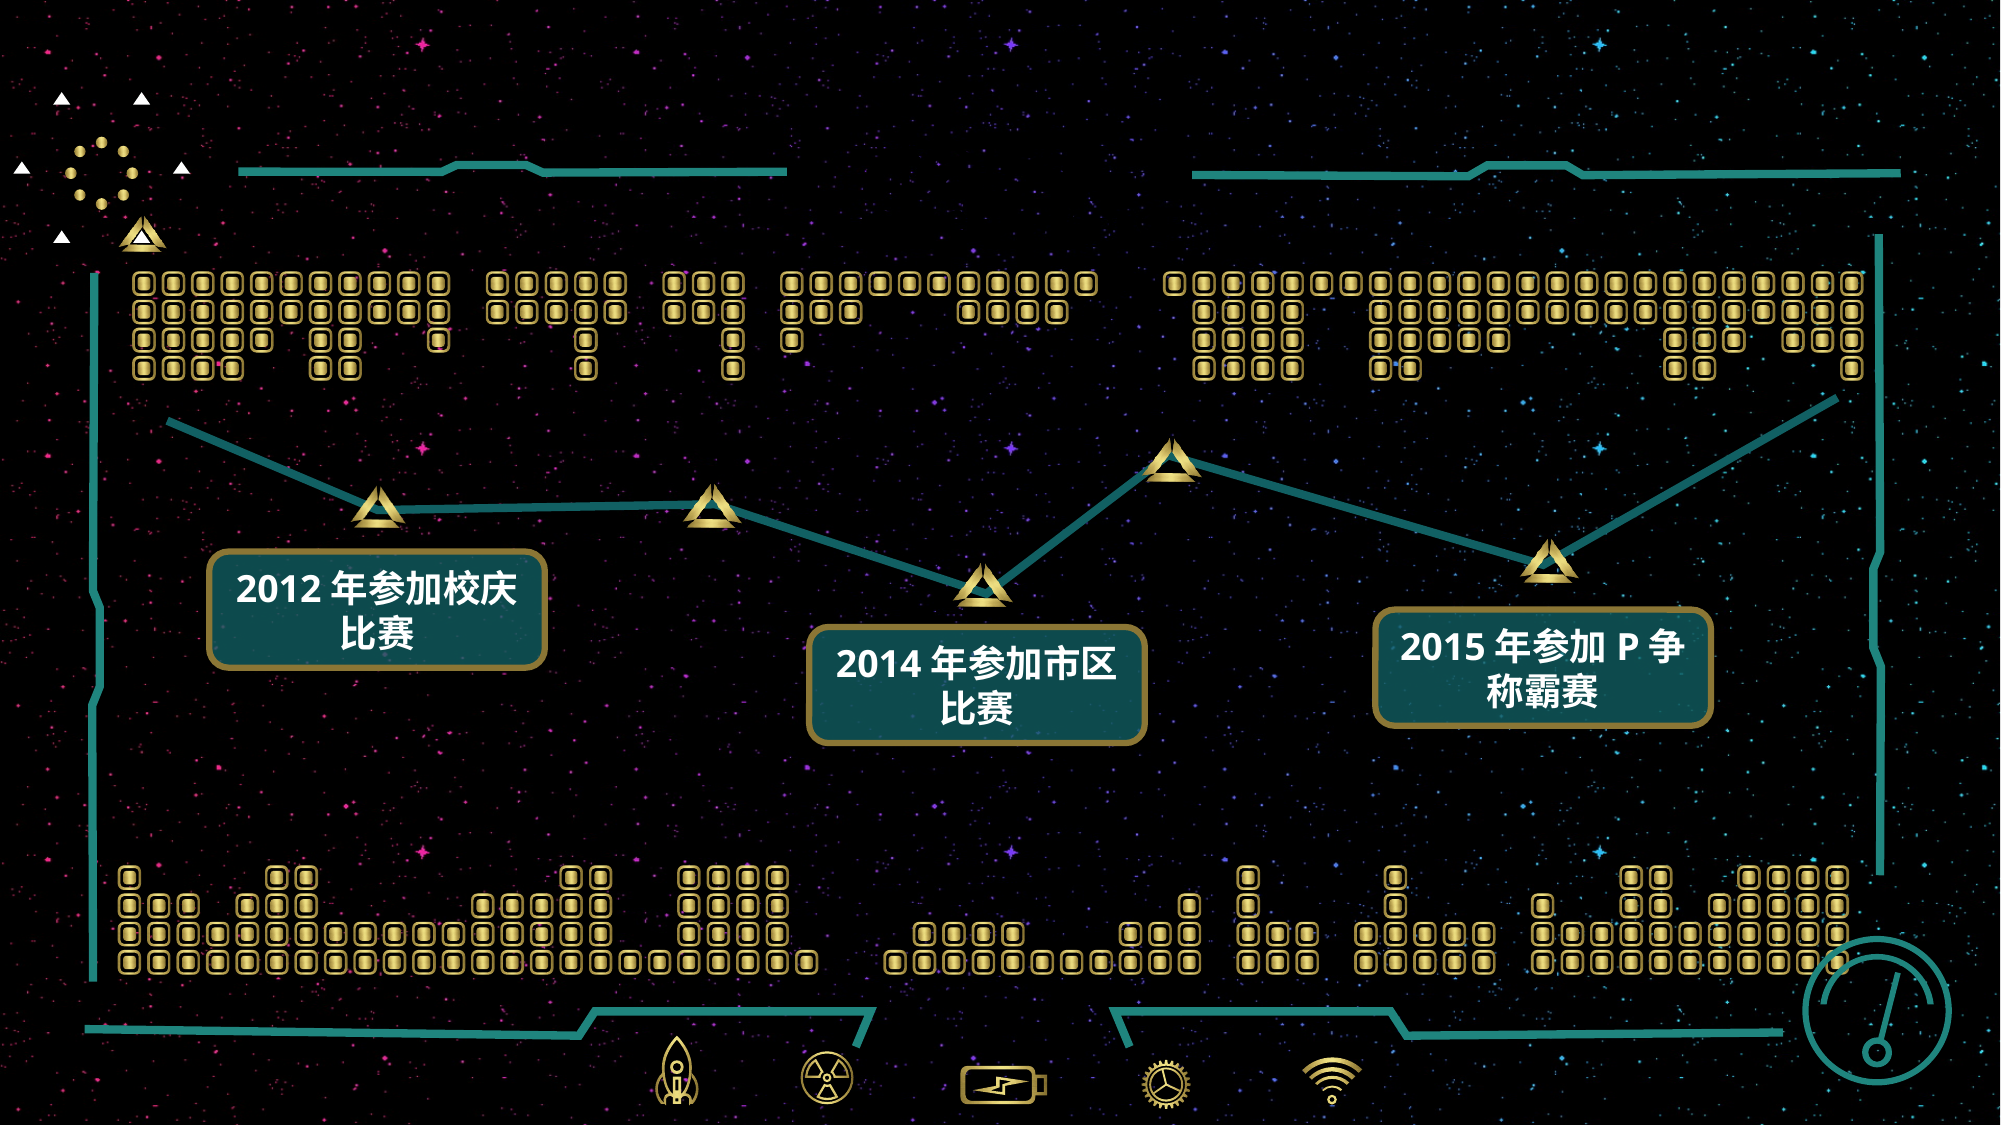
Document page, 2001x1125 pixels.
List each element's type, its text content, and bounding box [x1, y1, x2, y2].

text_box [91, 272, 101, 982]
text_box 社会历练 [850, 123, 1114, 184]
text_box [84, 1010, 655, 1043]
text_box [117, 865, 1850, 975]
picture [0, 0, 2001, 1125]
text_box [1872, 234, 1882, 876]
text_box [13, 92, 191, 243]
text_box 2015年参加P争称霸赛 [1374, 608, 1713, 727]
text_box 2012年参加校庆比赛 [208, 550, 546, 669]
text_box [166, 396, 1838, 584]
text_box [655, 935, 1952, 1110]
text_box 2014年参加市区比赛 [808, 625, 1146, 745]
text_box [238, 164, 787, 174]
text_box [1192, 164, 1901, 178]
text_box Social experience [805, 184, 1216, 271]
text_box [132, 271, 1864, 381]
